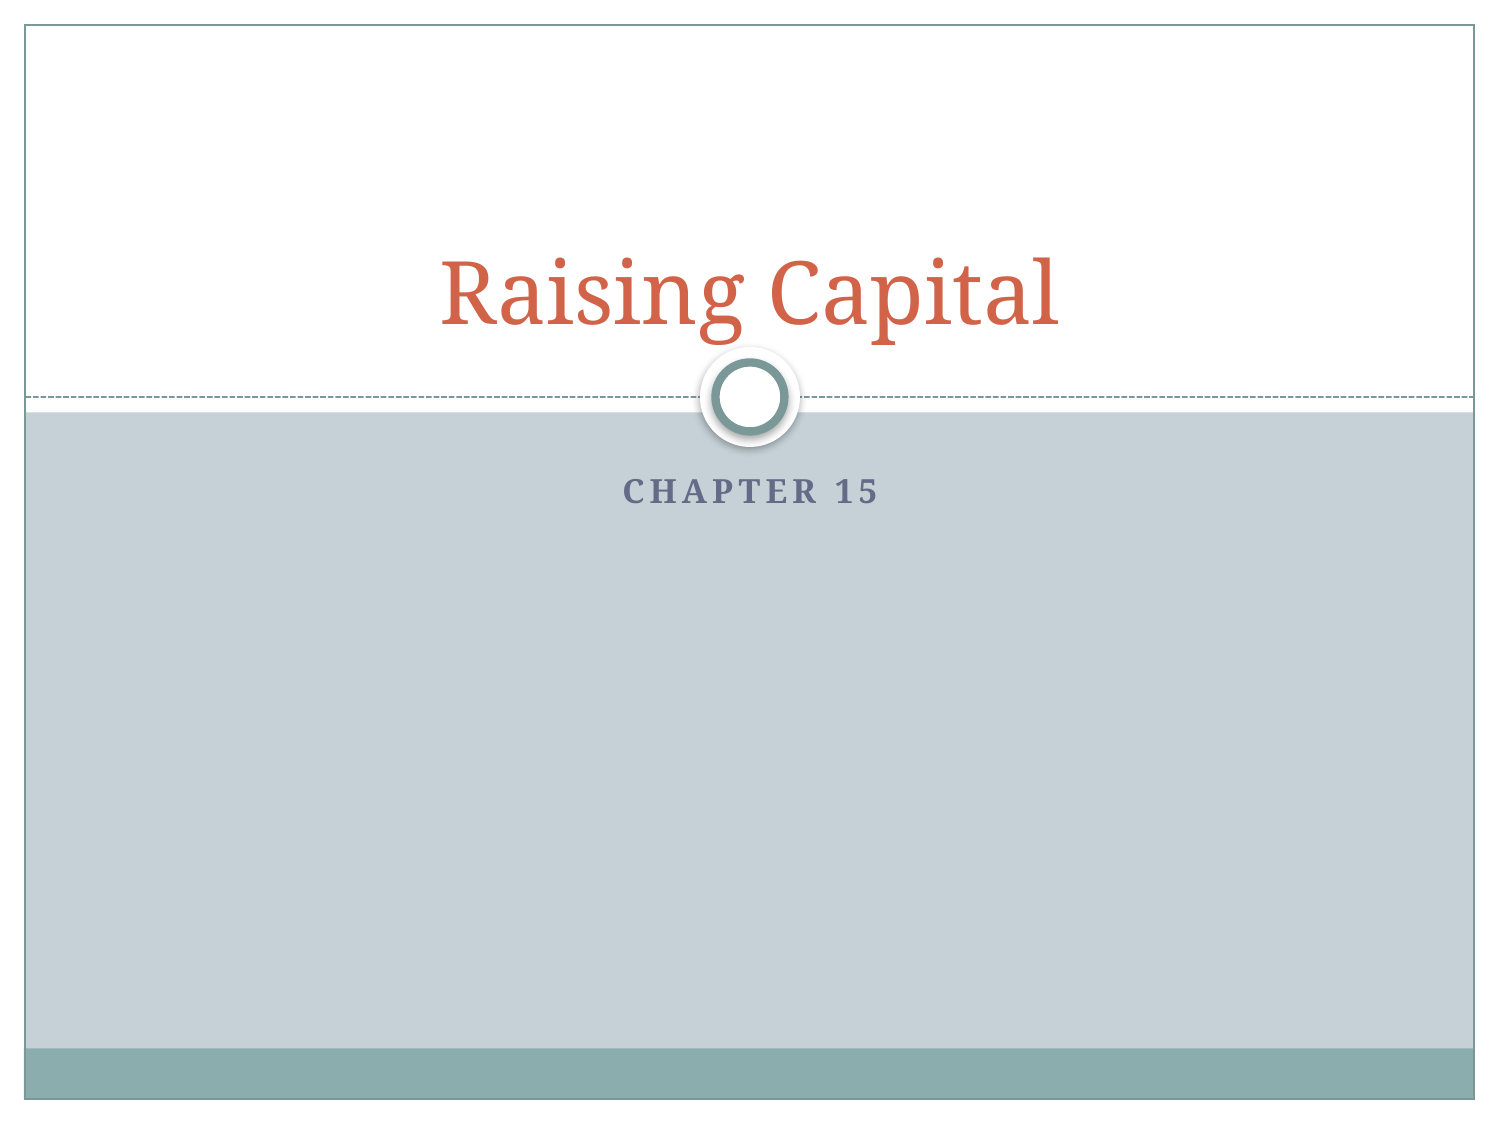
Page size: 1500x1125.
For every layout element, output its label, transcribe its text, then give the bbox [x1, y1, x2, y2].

title Raising Capital [112, 62, 1388, 350]
subtitle Chapter 15 [225, 462, 1275, 750]
